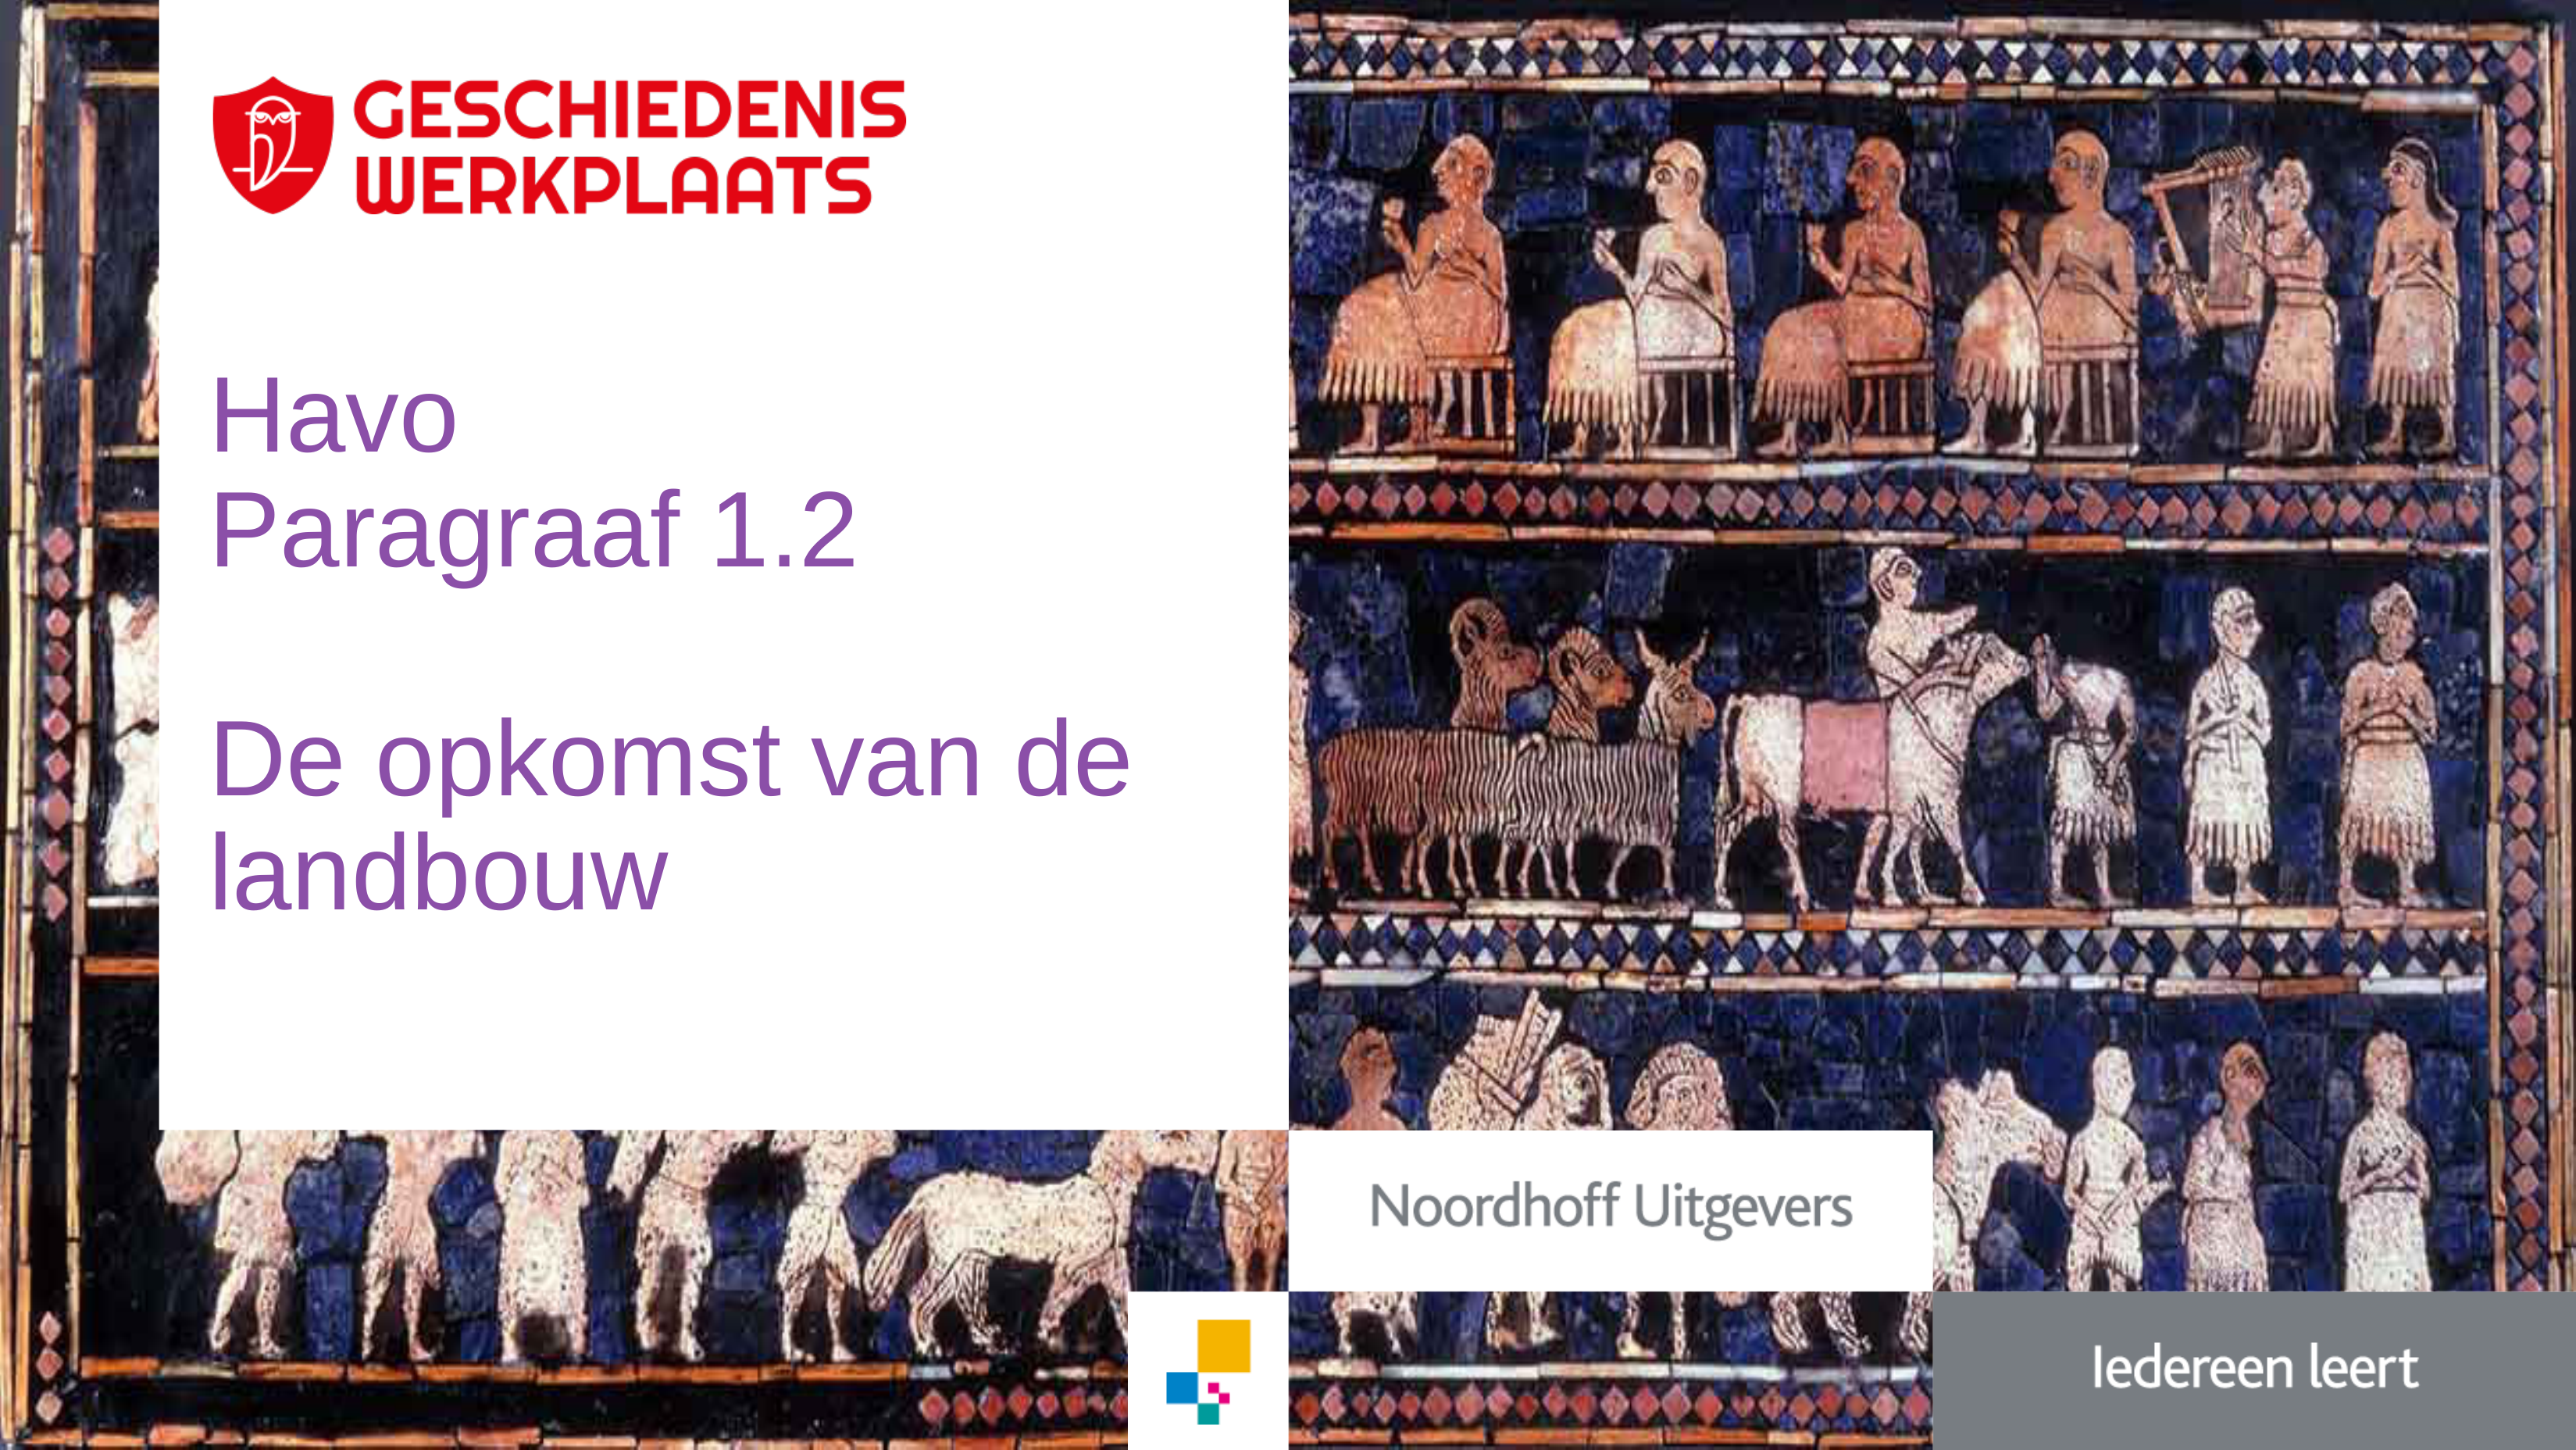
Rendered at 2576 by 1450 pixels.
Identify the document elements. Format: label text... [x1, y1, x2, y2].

picture [0, 0, 2576, 1450]
title Havo Paragraaf 1.2 De opkomst van de landbouw [159, 322, 1289, 968]
picture [159, 0, 1185, 293]
